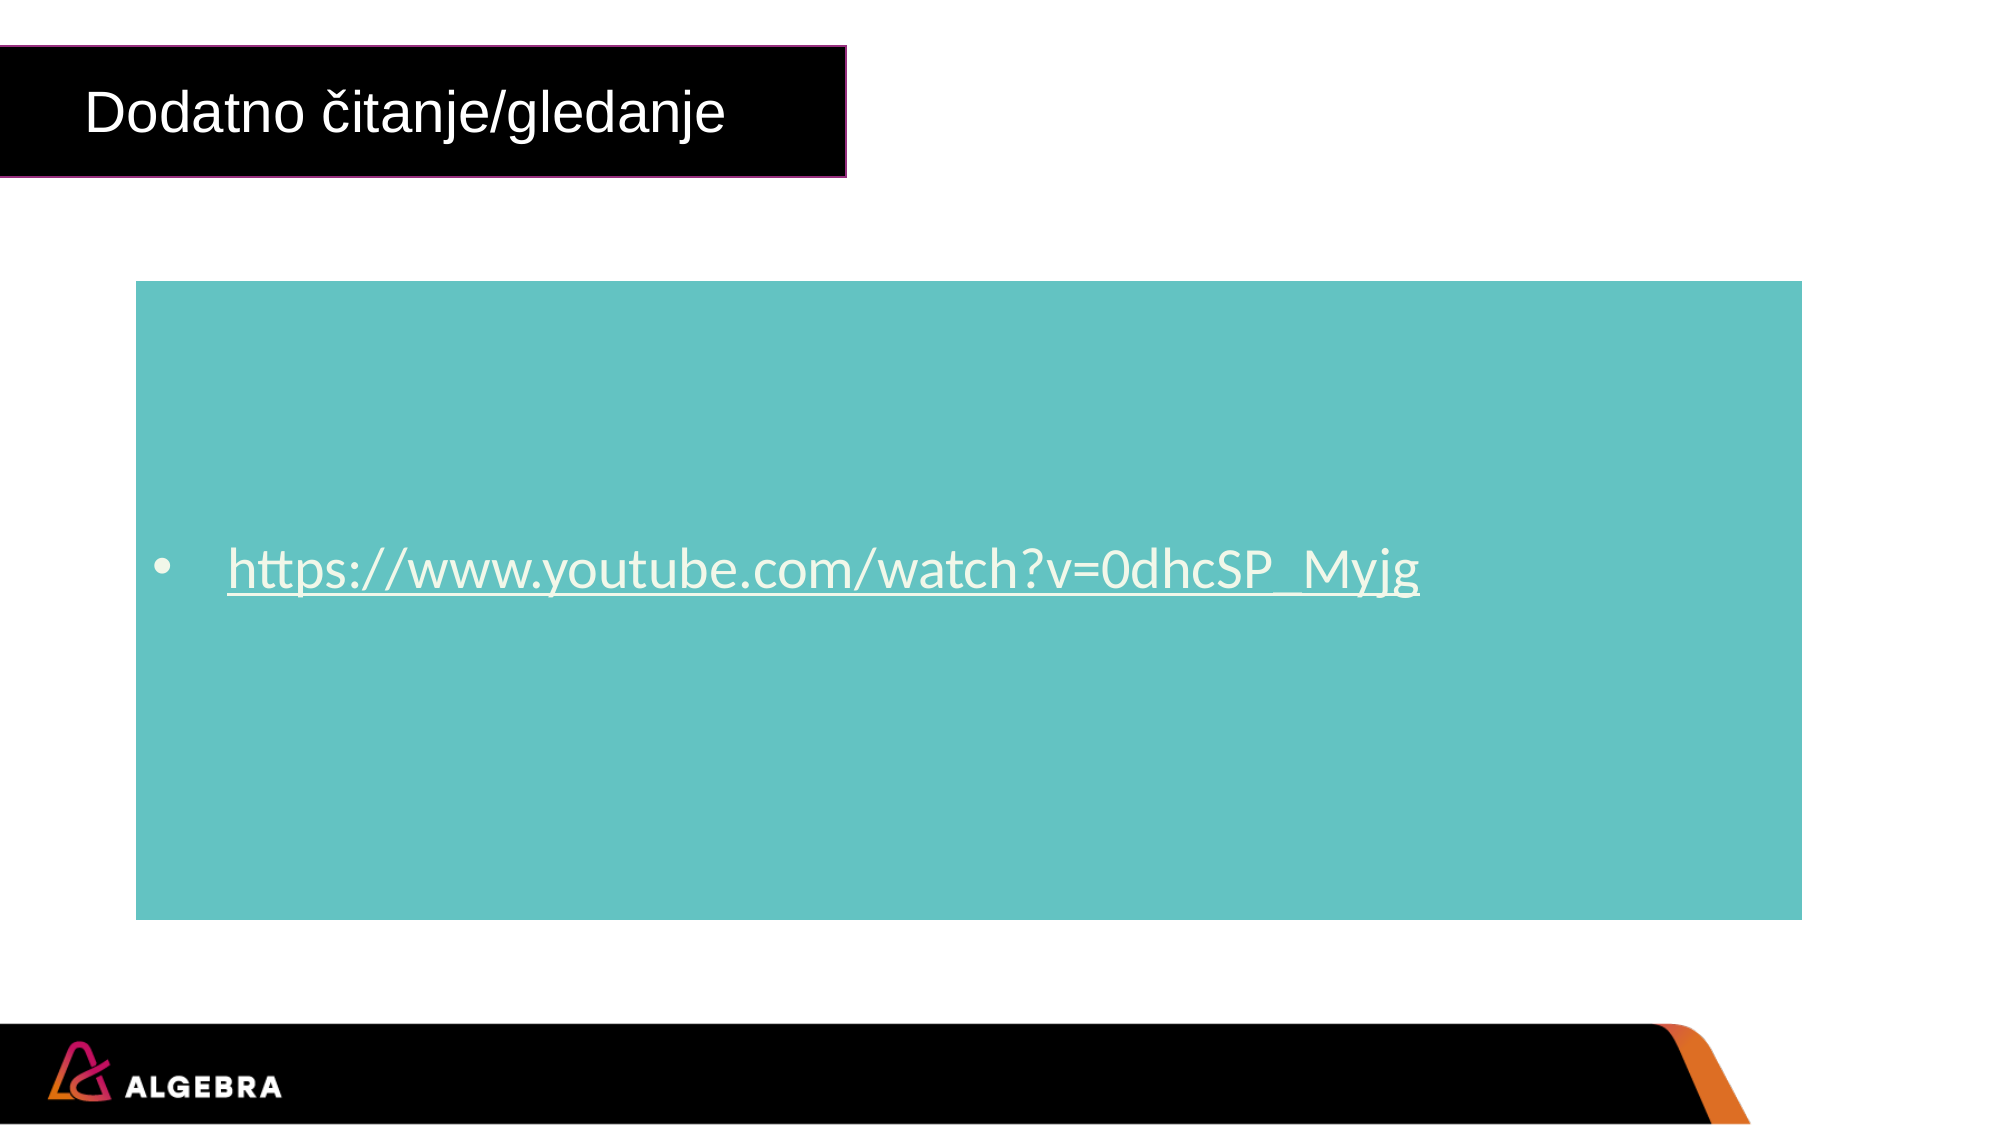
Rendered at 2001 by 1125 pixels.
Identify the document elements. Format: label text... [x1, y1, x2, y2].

text_box [0, 46, 847, 177]
title Dodatno čitanje/gledanje [69, 53, 769, 174]
text_box https://www.youtube.com/watch?v=0dhcSP_Myjg [137, 281, 1802, 920]
picture [0, 1023, 1958, 1125]
